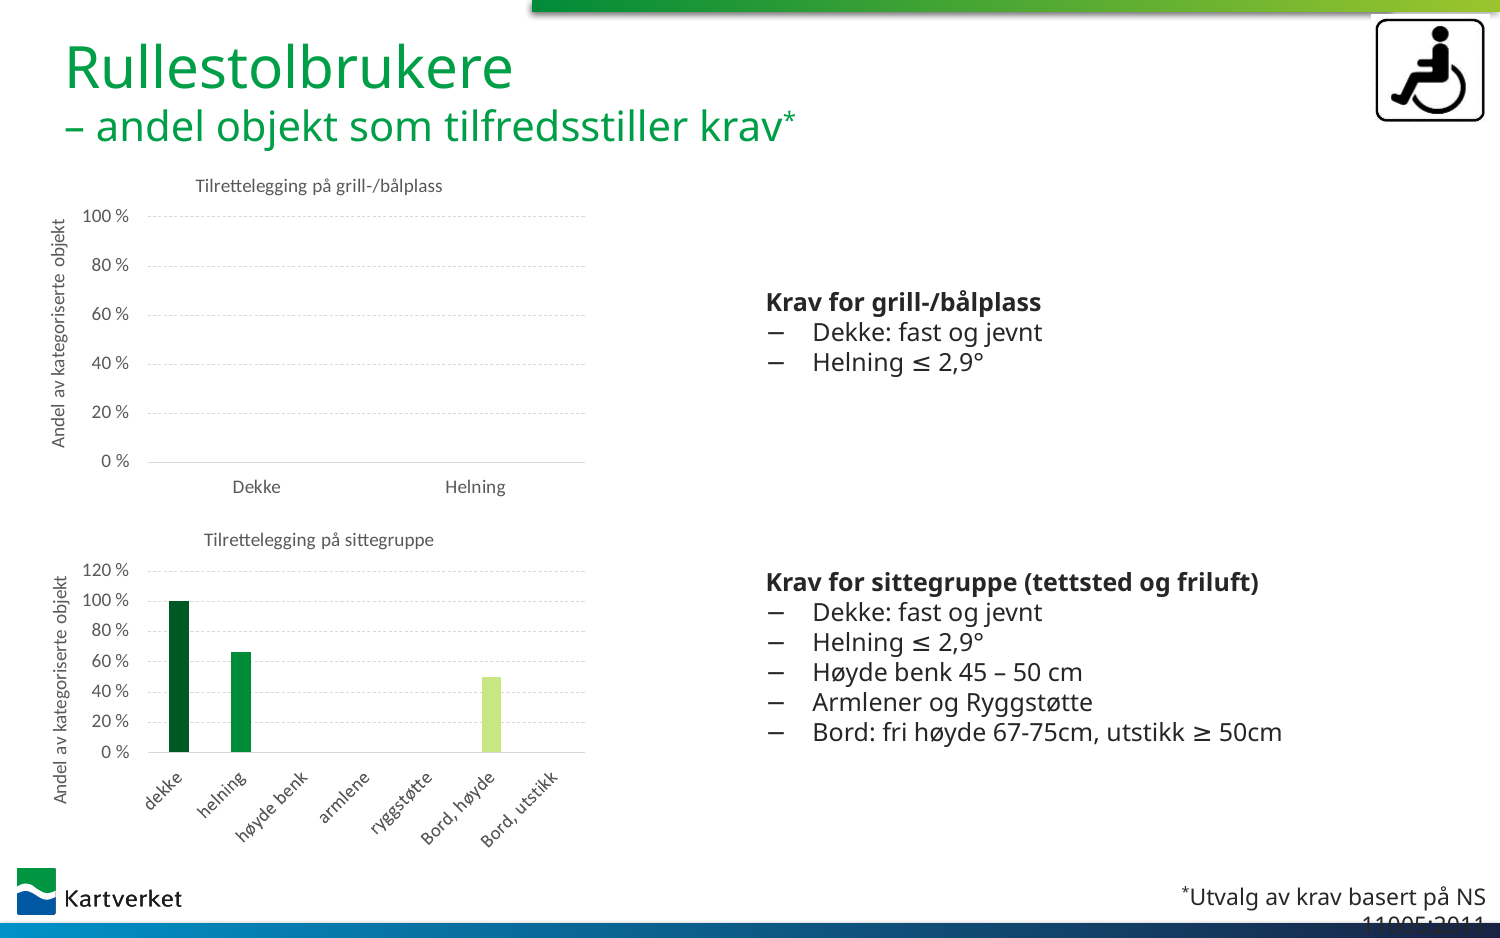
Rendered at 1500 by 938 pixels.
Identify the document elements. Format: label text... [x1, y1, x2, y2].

text_box *Utvalg av krav basert på NS 11005:2011 [1068, 873, 1500, 938]
text_box Rullestolbrukere – andel objekt som tilfredsstiller krav* [49, 14, 1431, 158]
text_box Krav for sittegruppe (tettsted og friluft) Dekke: fast og jevnt Helning ≤ 2,9° Høyde benk 45 – 50 cm Armlener og Ryggstøtte Bord: fri høyde 67-75cm, utstikk ≥ 50cm [750, 559, 1500, 754]
text_box Krav for grill-/bålplass Dekke: fast og jevnt Helning ≤ 2,9° [750, 279, 1452, 384]
picture [1371, 13, 1491, 127]
picture [41, 166, 596, 505]
picture [41, 520, 596, 859]
